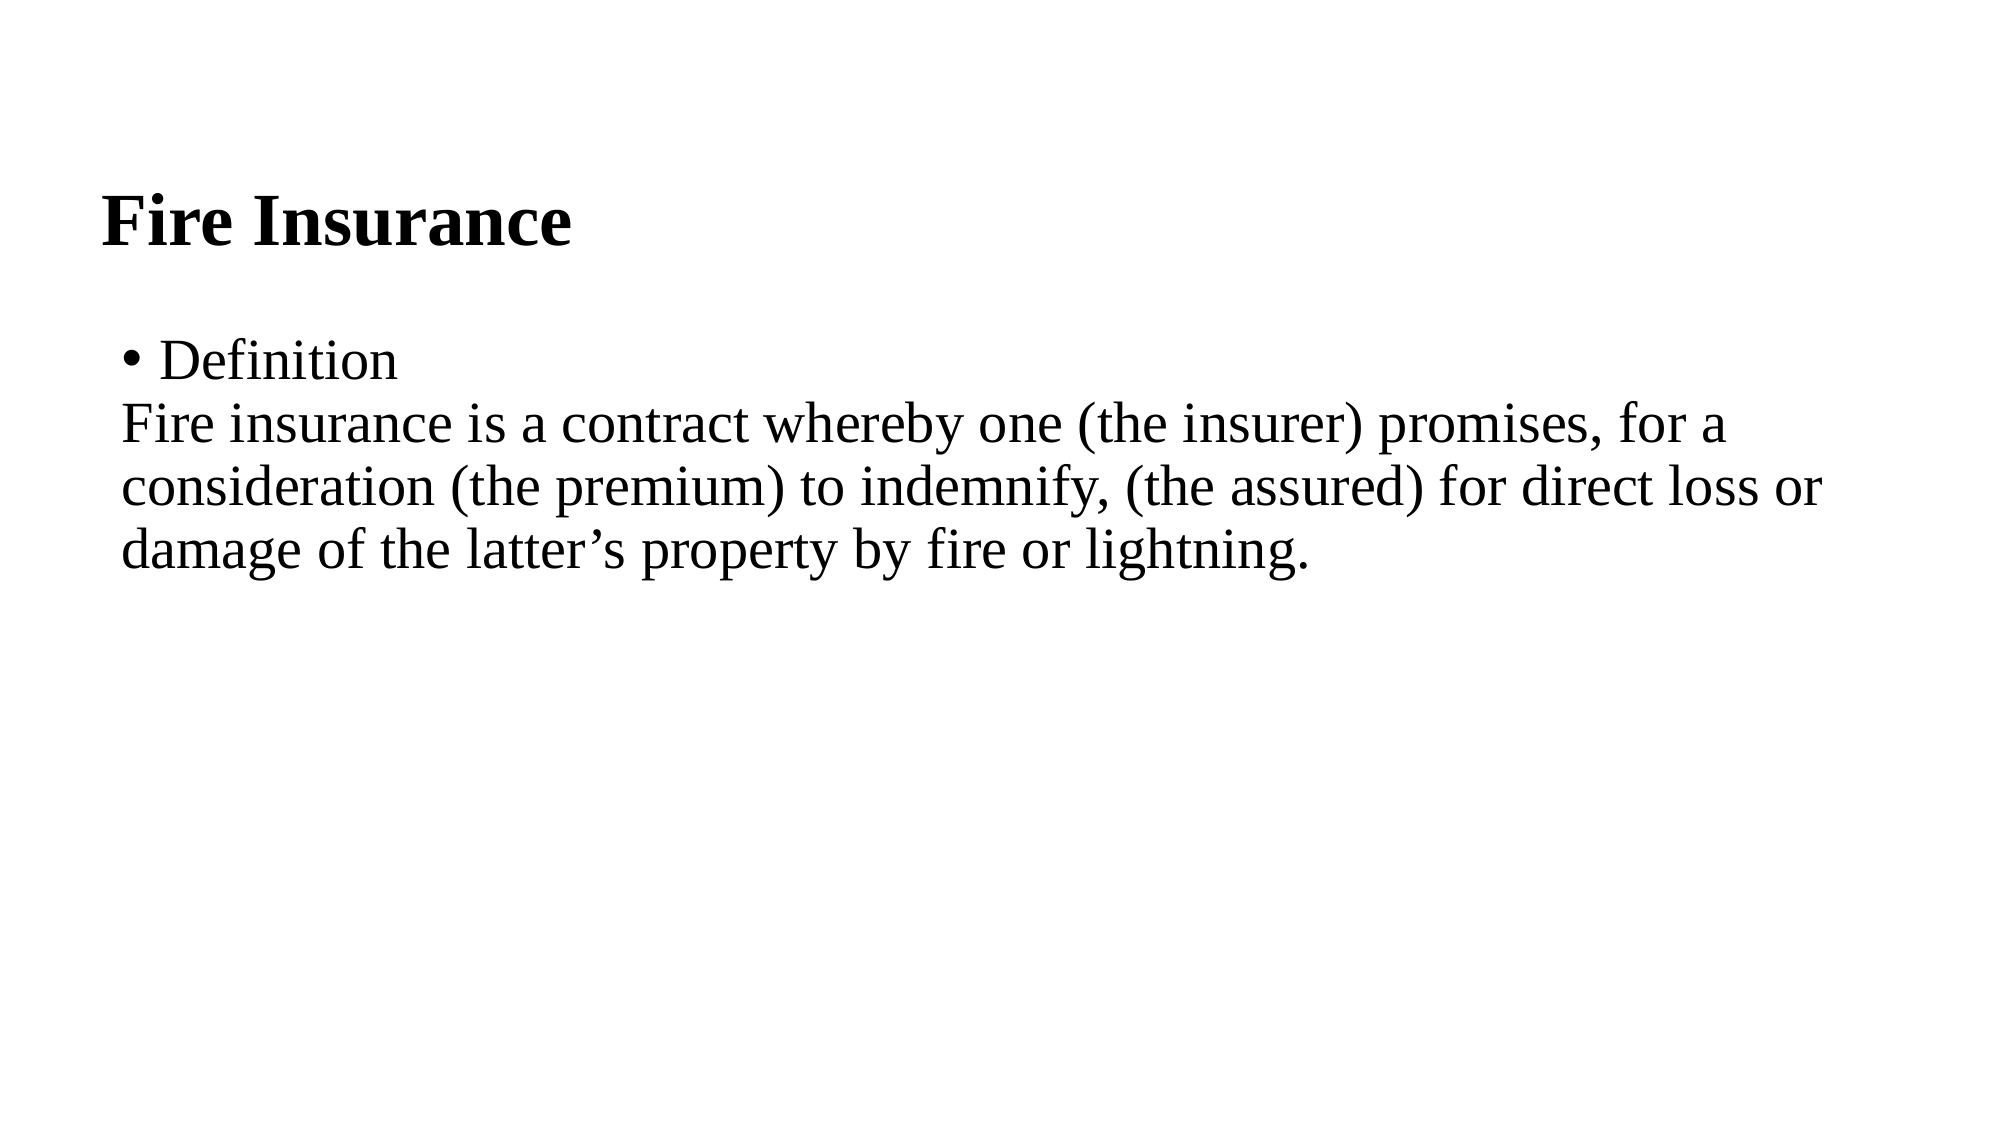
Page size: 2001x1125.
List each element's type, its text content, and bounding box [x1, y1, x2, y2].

list Definition Fire insurance is a contract whereby one (the insurer) promises, for a consideration (the premium) to indemnify, (the assured) for direct loss or damage of the latter’s property by fire or lightning. [106, 321, 1938, 965]
title Fire Insurance [86, 159, 1887, 283]
